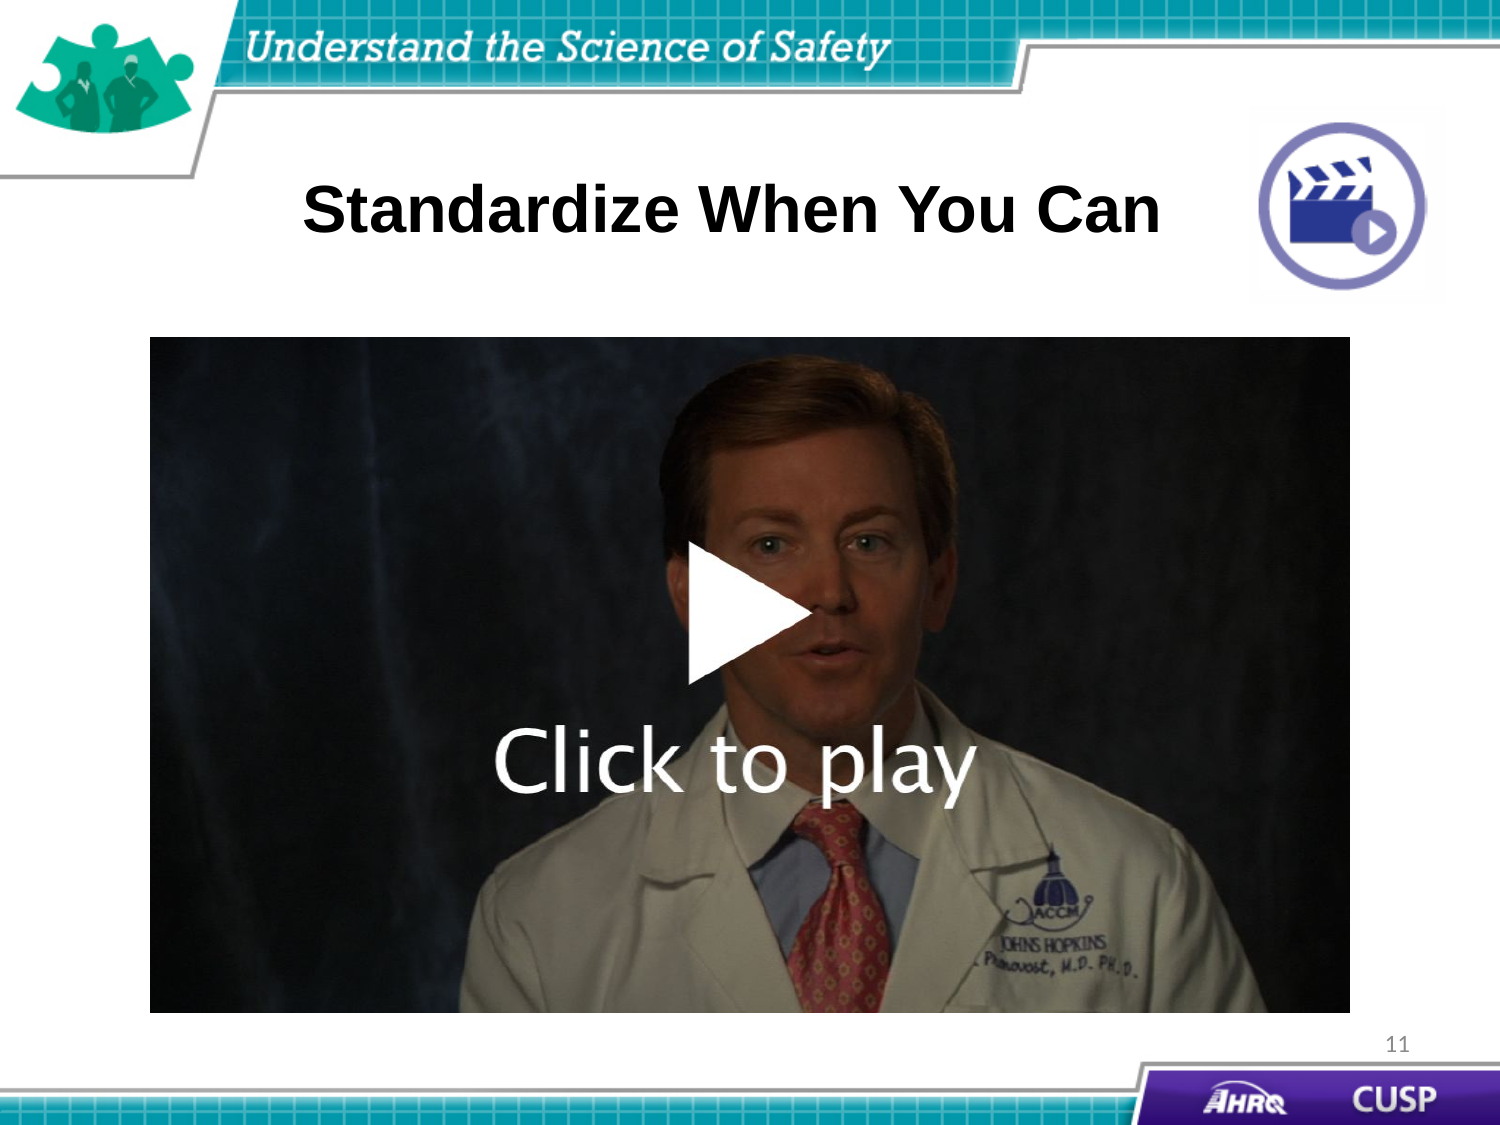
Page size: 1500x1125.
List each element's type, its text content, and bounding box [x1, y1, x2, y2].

slide_number 11 [1074, 1012, 1425, 1073]
title Standardize When You Can [287, 137, 1182, 275]
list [149, 337, 1351, 1013]
picture [0, 0, 1500, 1125]
